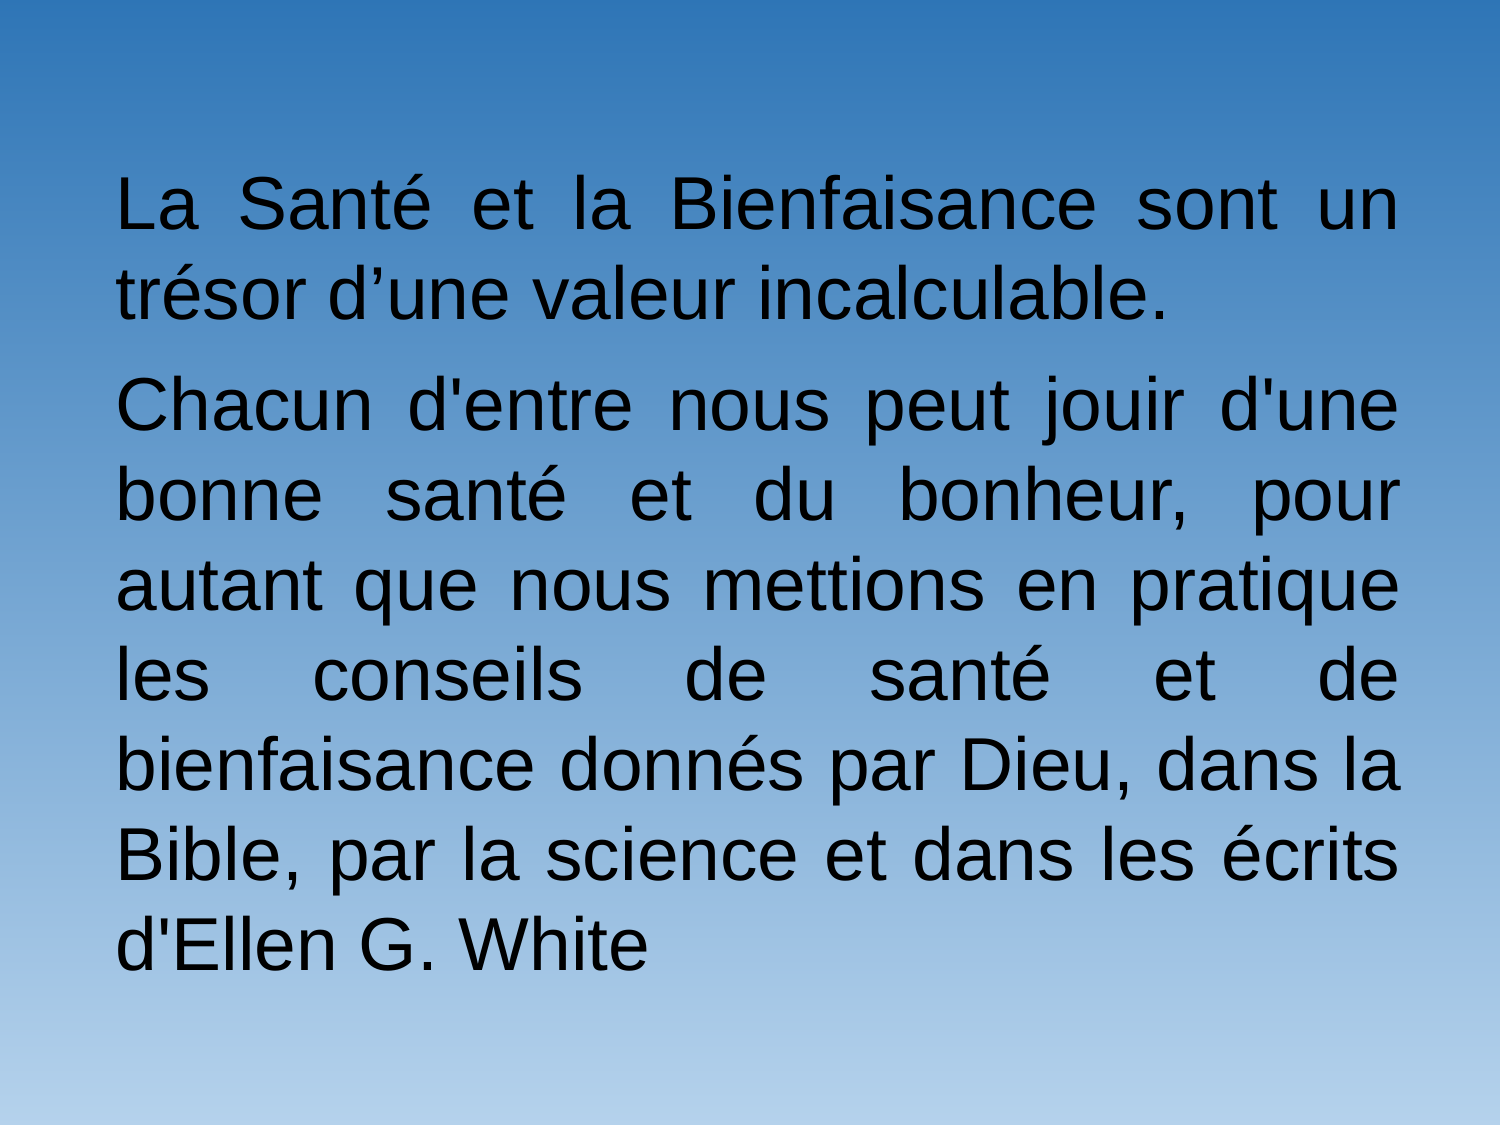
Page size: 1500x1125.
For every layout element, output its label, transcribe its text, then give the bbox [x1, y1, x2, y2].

list La Santé et la Bienfaisance sont un trésor d’une valeur incalculable. Chacun d'entre nous peut jouir d'une bonne santé et du bonheur, pour autant que nous mettions en pratique les conseils de santé et de bienfaisance donnés par Dieu, dans la Bible, par la science et dans les écrits d'Ellen G. White [100, 146, 1417, 704]
